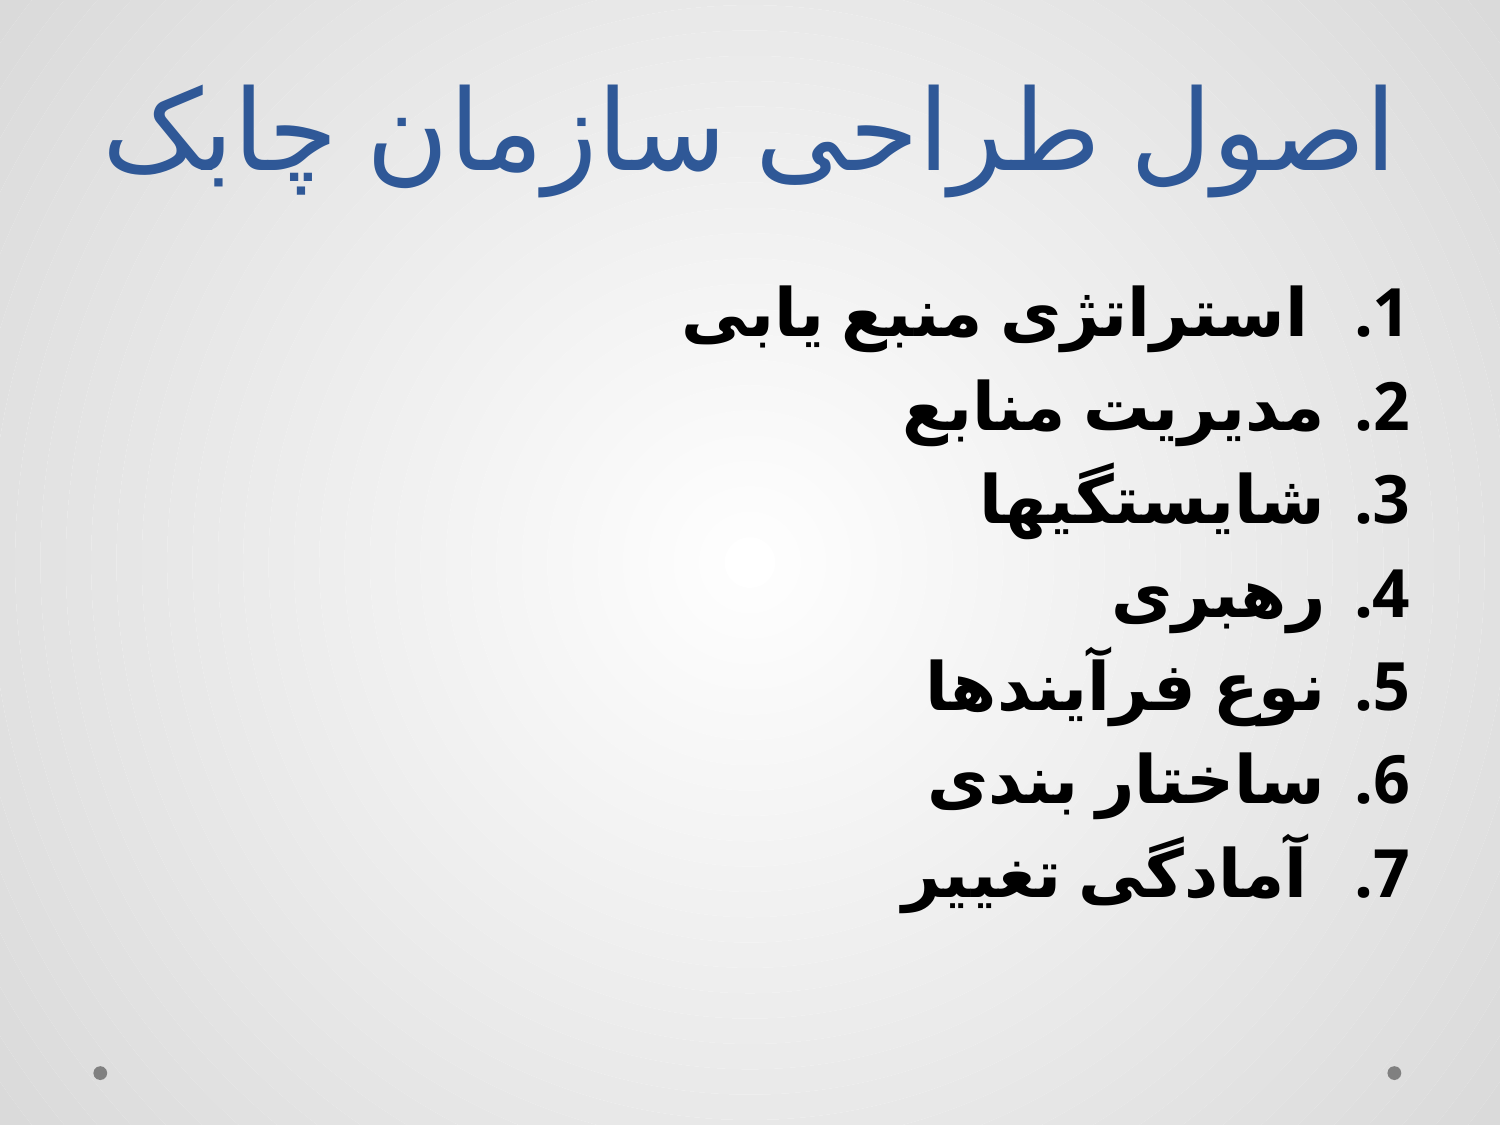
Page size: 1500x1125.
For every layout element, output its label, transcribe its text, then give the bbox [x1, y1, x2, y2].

title اصول طراحی سازمان چابک [75, 0, 1425, 200]
list استراتژی منبع یابی مدیریت منابع شایستگیها رهبری نوع فرآیندها ساختار بندی آمادگی تغییر [75, 262, 1425, 1005]
